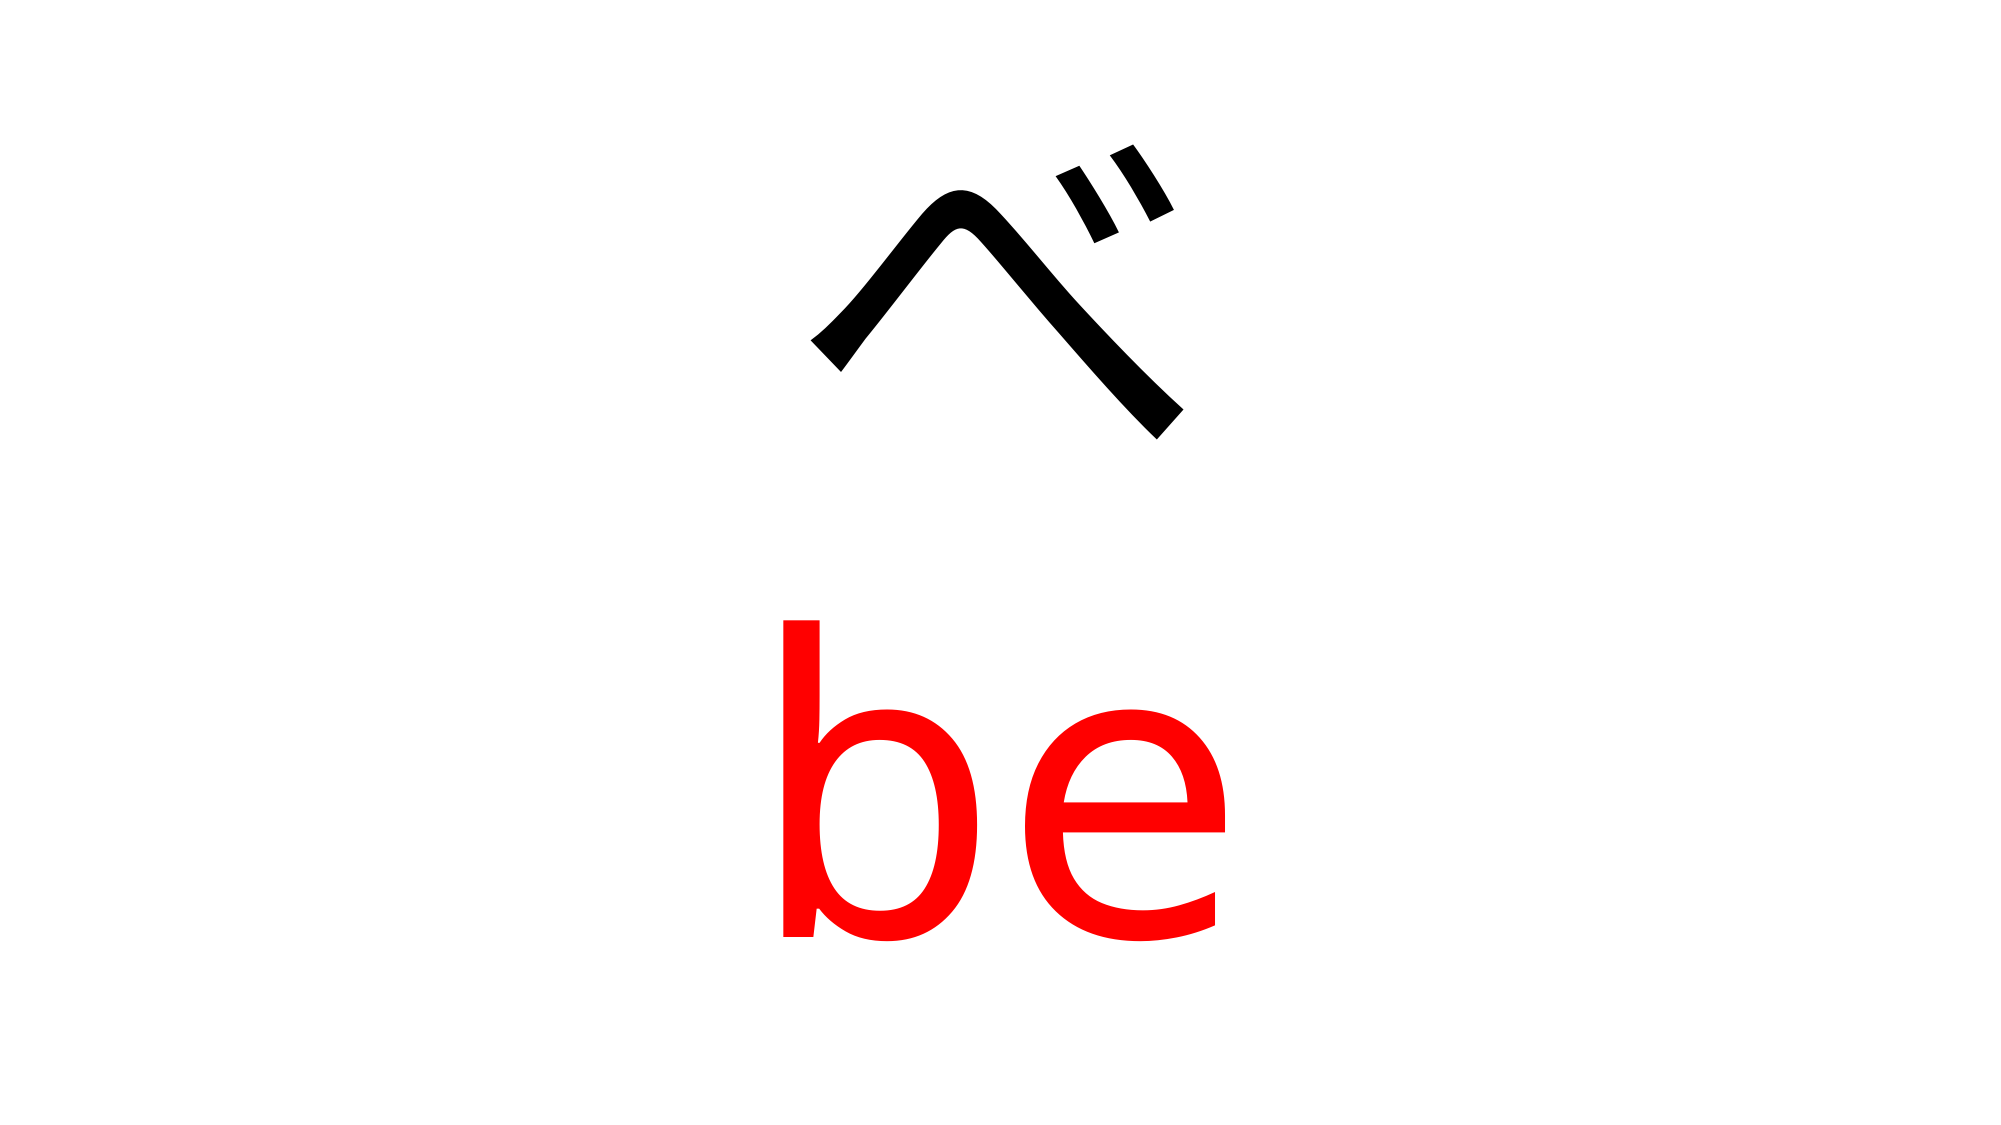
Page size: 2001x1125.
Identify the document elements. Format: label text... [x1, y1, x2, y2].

title べ [249, 71, 1750, 545]
text_box be [249, 562, 1750, 1036]
